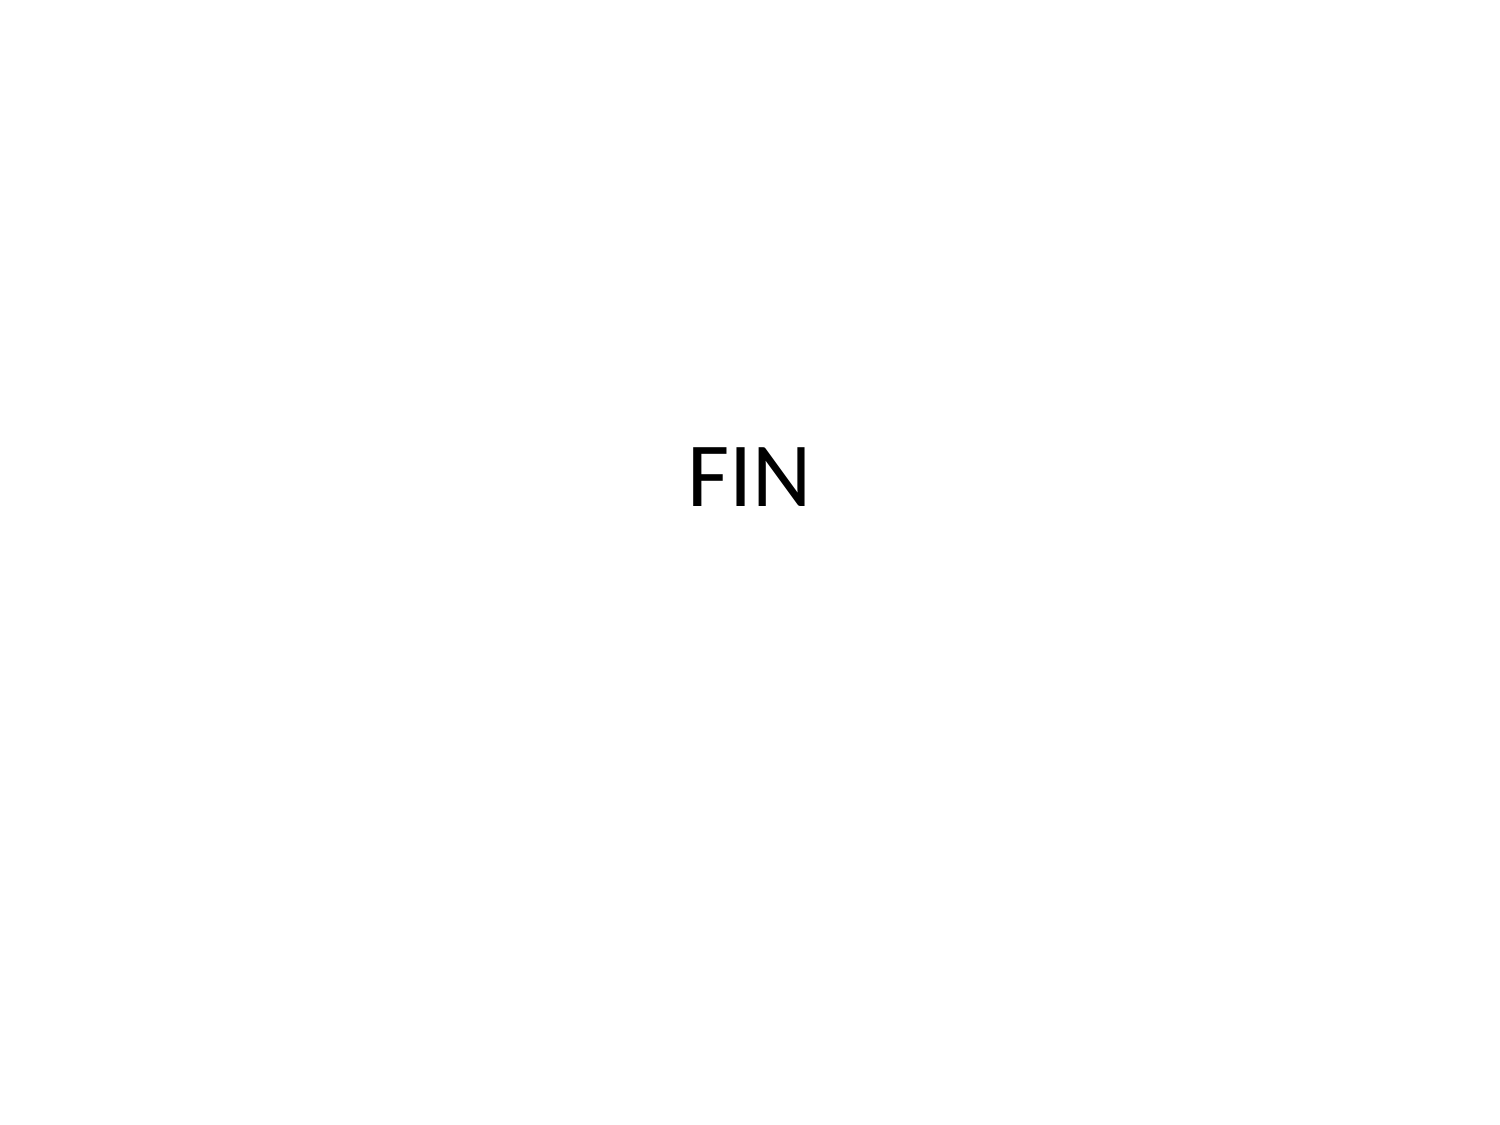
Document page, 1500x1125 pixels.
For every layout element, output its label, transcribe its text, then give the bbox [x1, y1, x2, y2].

title FIN [112, 349, 1388, 591]
